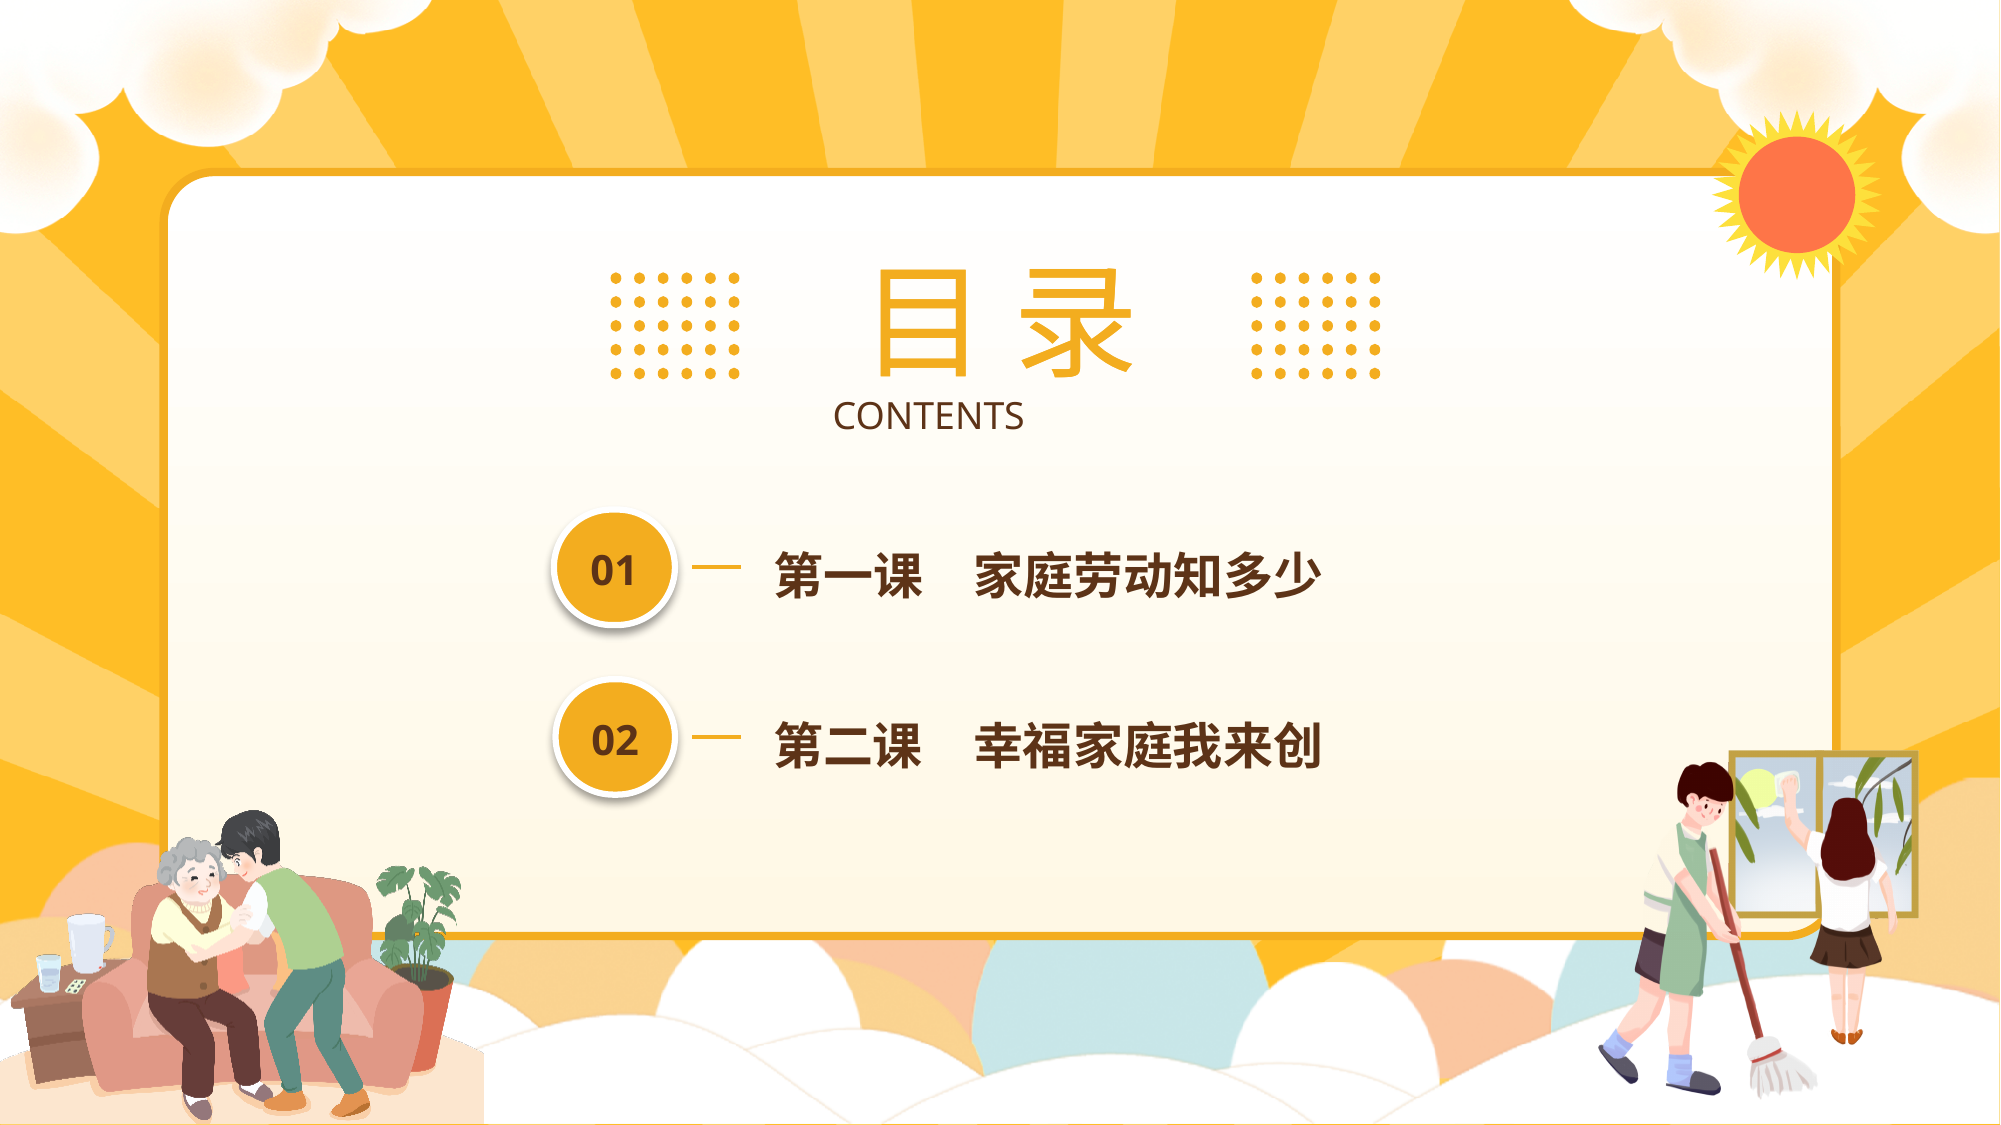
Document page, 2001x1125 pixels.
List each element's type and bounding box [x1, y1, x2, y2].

text_box [1711, 109, 1883, 280]
picture [0, 0, 2000, 1125]
text_box [792, 251, 1208, 404]
text_box [553, 509, 1381, 626]
text_box [555, 679, 1371, 795]
